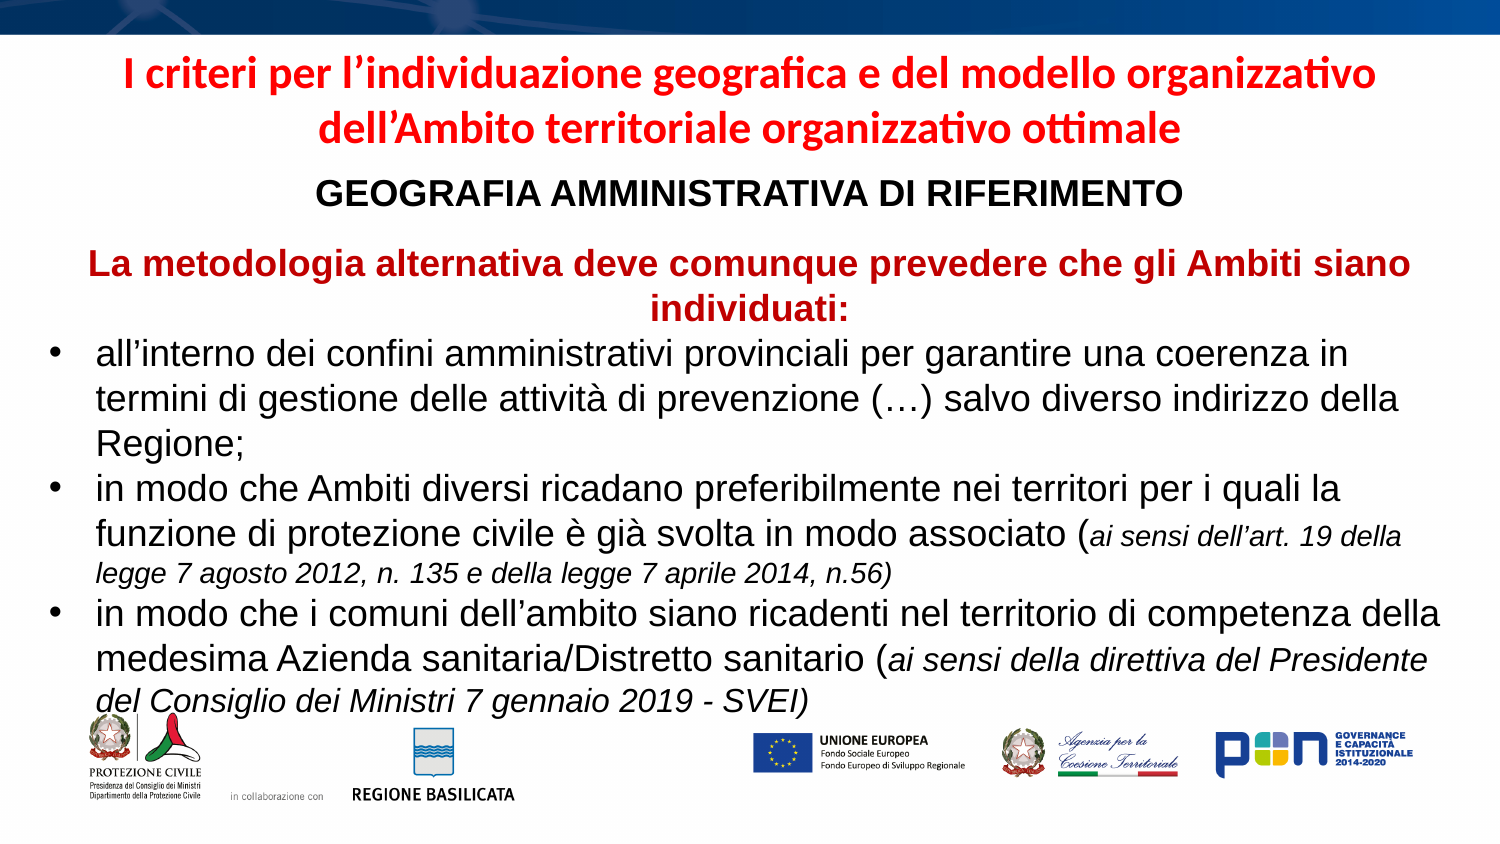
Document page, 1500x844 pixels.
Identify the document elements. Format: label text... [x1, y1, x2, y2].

picture [0, 0, 1500, 35]
picture [0, 161, 1500, 844]
text_box GEOGRAFIA AMMINISTRATIVA DI RIFERIMENTO La metodologia alternativa deve comunque prevedere che gli Ambiti siano individuati: all’interno dei confini amministrativi provinciali per garantire una coerenza in termini di gestione delle attività di prevenzione (…) salvo diverso indirizzo della Regione; in modo che Ambiti diversi ricadano preferibilmente nei territori per i quali la funzione di protezione civile è già svolta in modo associato (ai sensi dell’art. 19 della legge 7 agosto 2012, n. 135 e della legge 7 aprile 2014, n.56) in modo che i comuni dell’ambito siano ricadenti nel territorio di competenza della medesima Azienda sanitaria/Distretto sanitario (ai sensi della direttiva del Presidente del Consiglio dei Ministri 7 gennaio 2019 - SVEI) [34, 161, 1466, 727]
text_box I criteri per l’individuazione geografica e del modello organizzativo dell’Ambito territoriale organizzativo ottimale [0, 35, 1500, 161]
